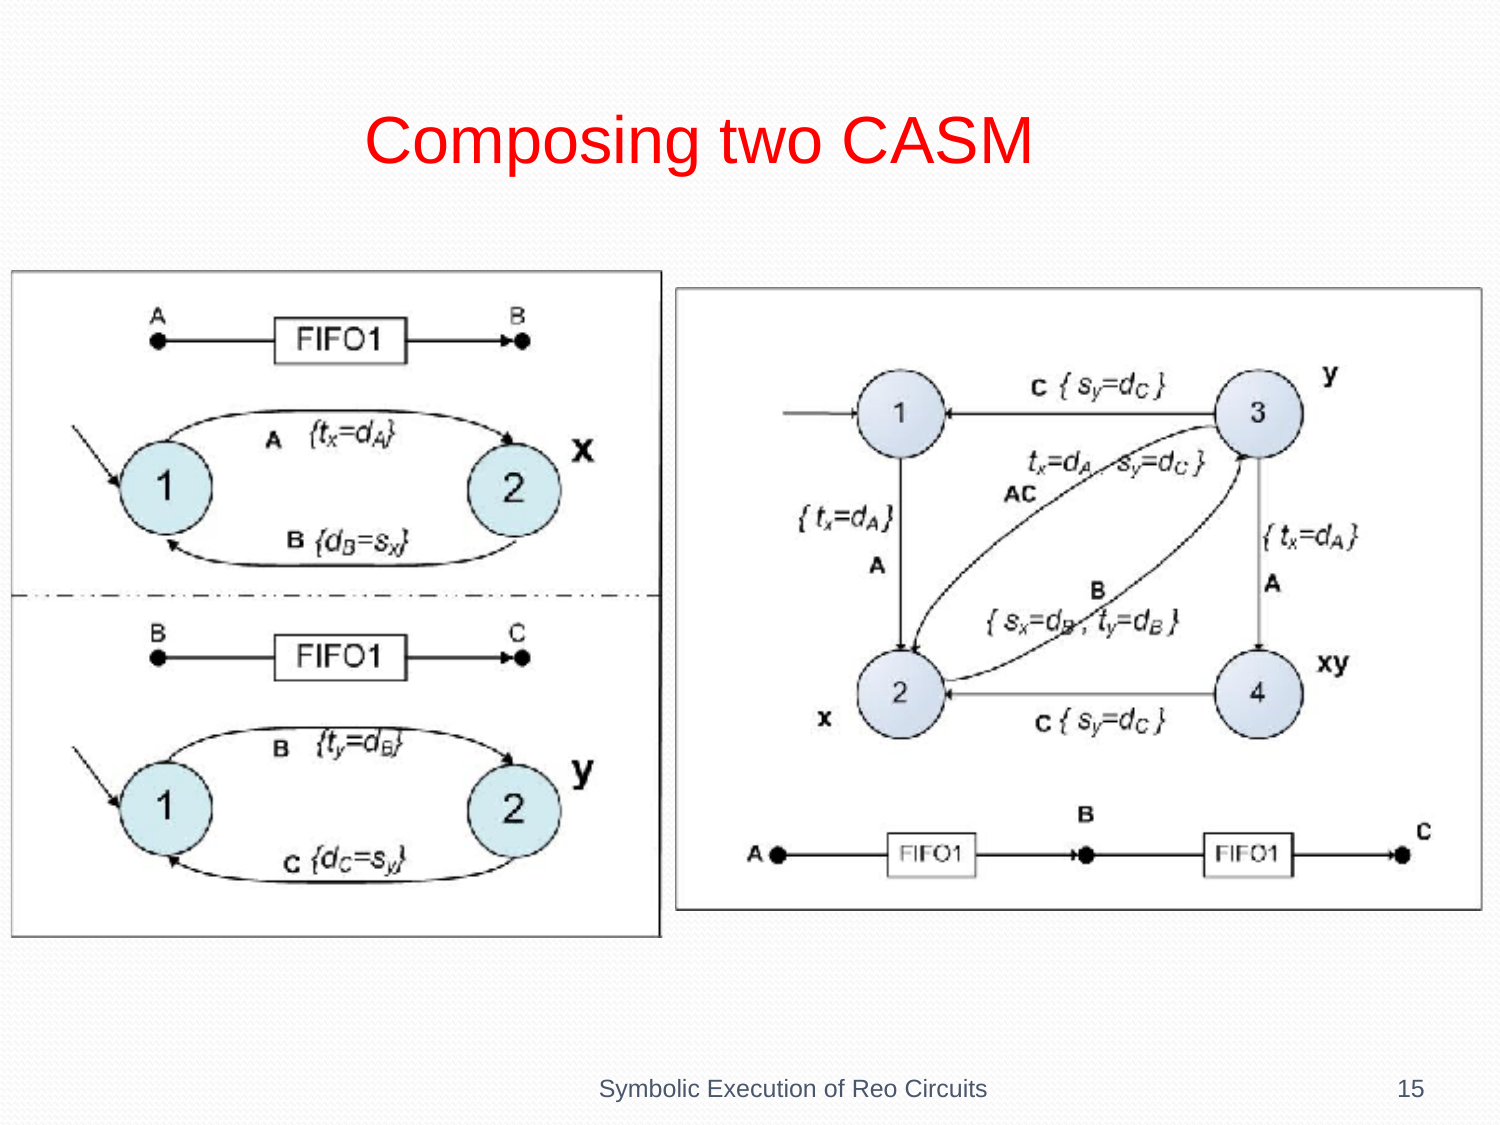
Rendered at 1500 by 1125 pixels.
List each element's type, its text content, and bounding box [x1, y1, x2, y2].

footer Symbolic Execution of Reo Circuits [437, 1042, 1150, 1103]
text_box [10, 269, 663, 938]
slide_number 15 [1299, 1042, 1425, 1103]
text_box Composing two CASM [212, 89, 1188, 184]
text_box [674, 287, 1483, 912]
